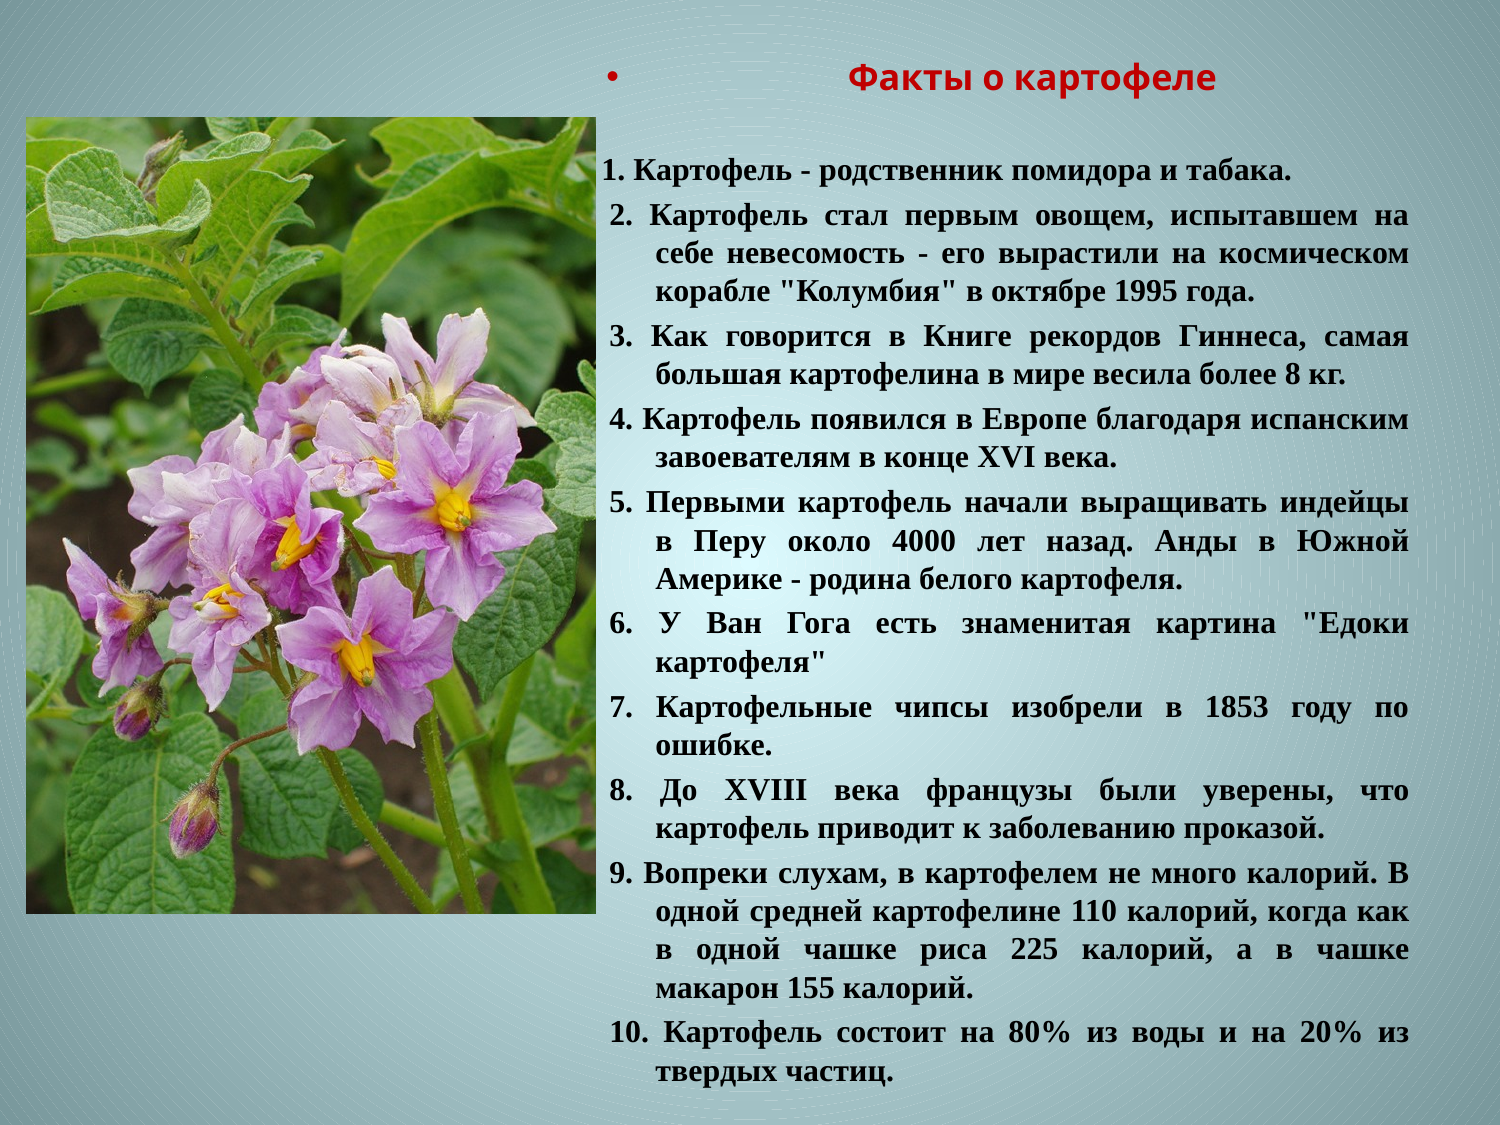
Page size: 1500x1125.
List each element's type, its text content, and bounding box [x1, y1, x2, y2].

list Факты о картофеле 1. Картофель - родственник помидора и табака. 2. Картофель стал первым овощем, испытавшем на себе невесомость - его вырастили на космическом корабле "Колумбия" в октябре 1995 года. 3. Как говорится в Книге рекордов Гиннеса, самая большая картофелина в мире весила более 8 кг. 4. Картофель появился в Европе благодаря испанским завоевателям в конце XVI века. 5. Первыми картофель начали выращивать индейцы в Перу около 4000 лет назад. Анды в Южной Америке - родина белого картофеля. 6. У Ван Гога есть знаменитая картина "Едоки картофеля" 7. Картофельные чипсы изобрели в 1853 году по ошибке. 8. До XVIII века французы были уверены, что картофель приводит к заболеванию проказой. 9. Вопреки слухам, в картофелем не много калорий. В одной средней картофелине 110 калорий, когда как в одной чашке риса 225 калорий, а в чашке макарон 155 калорий. 10. Картофель состоит на 80% из воды и на 20% из твердых частиц. [586, 46, 1425, 1125]
picture [25, 116, 597, 915]
